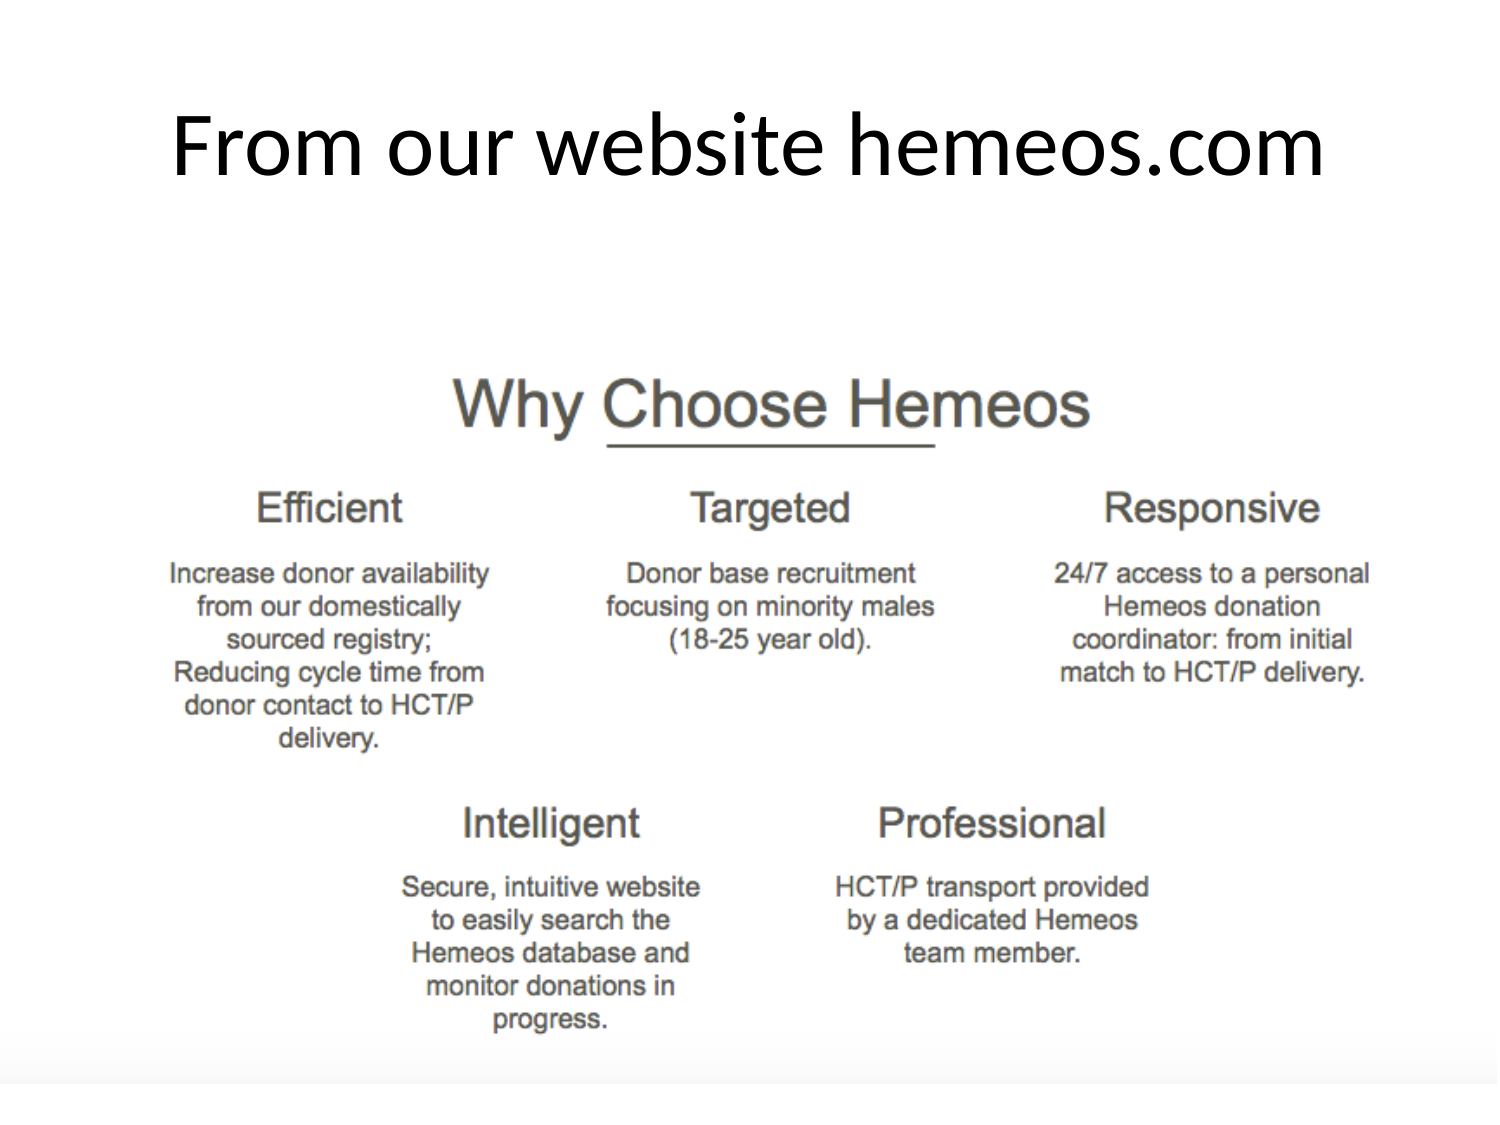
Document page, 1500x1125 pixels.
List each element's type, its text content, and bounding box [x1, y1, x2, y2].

picture [0, 287, 1497, 1084]
title From our website hemeos.com [75, 45, 1425, 233]
